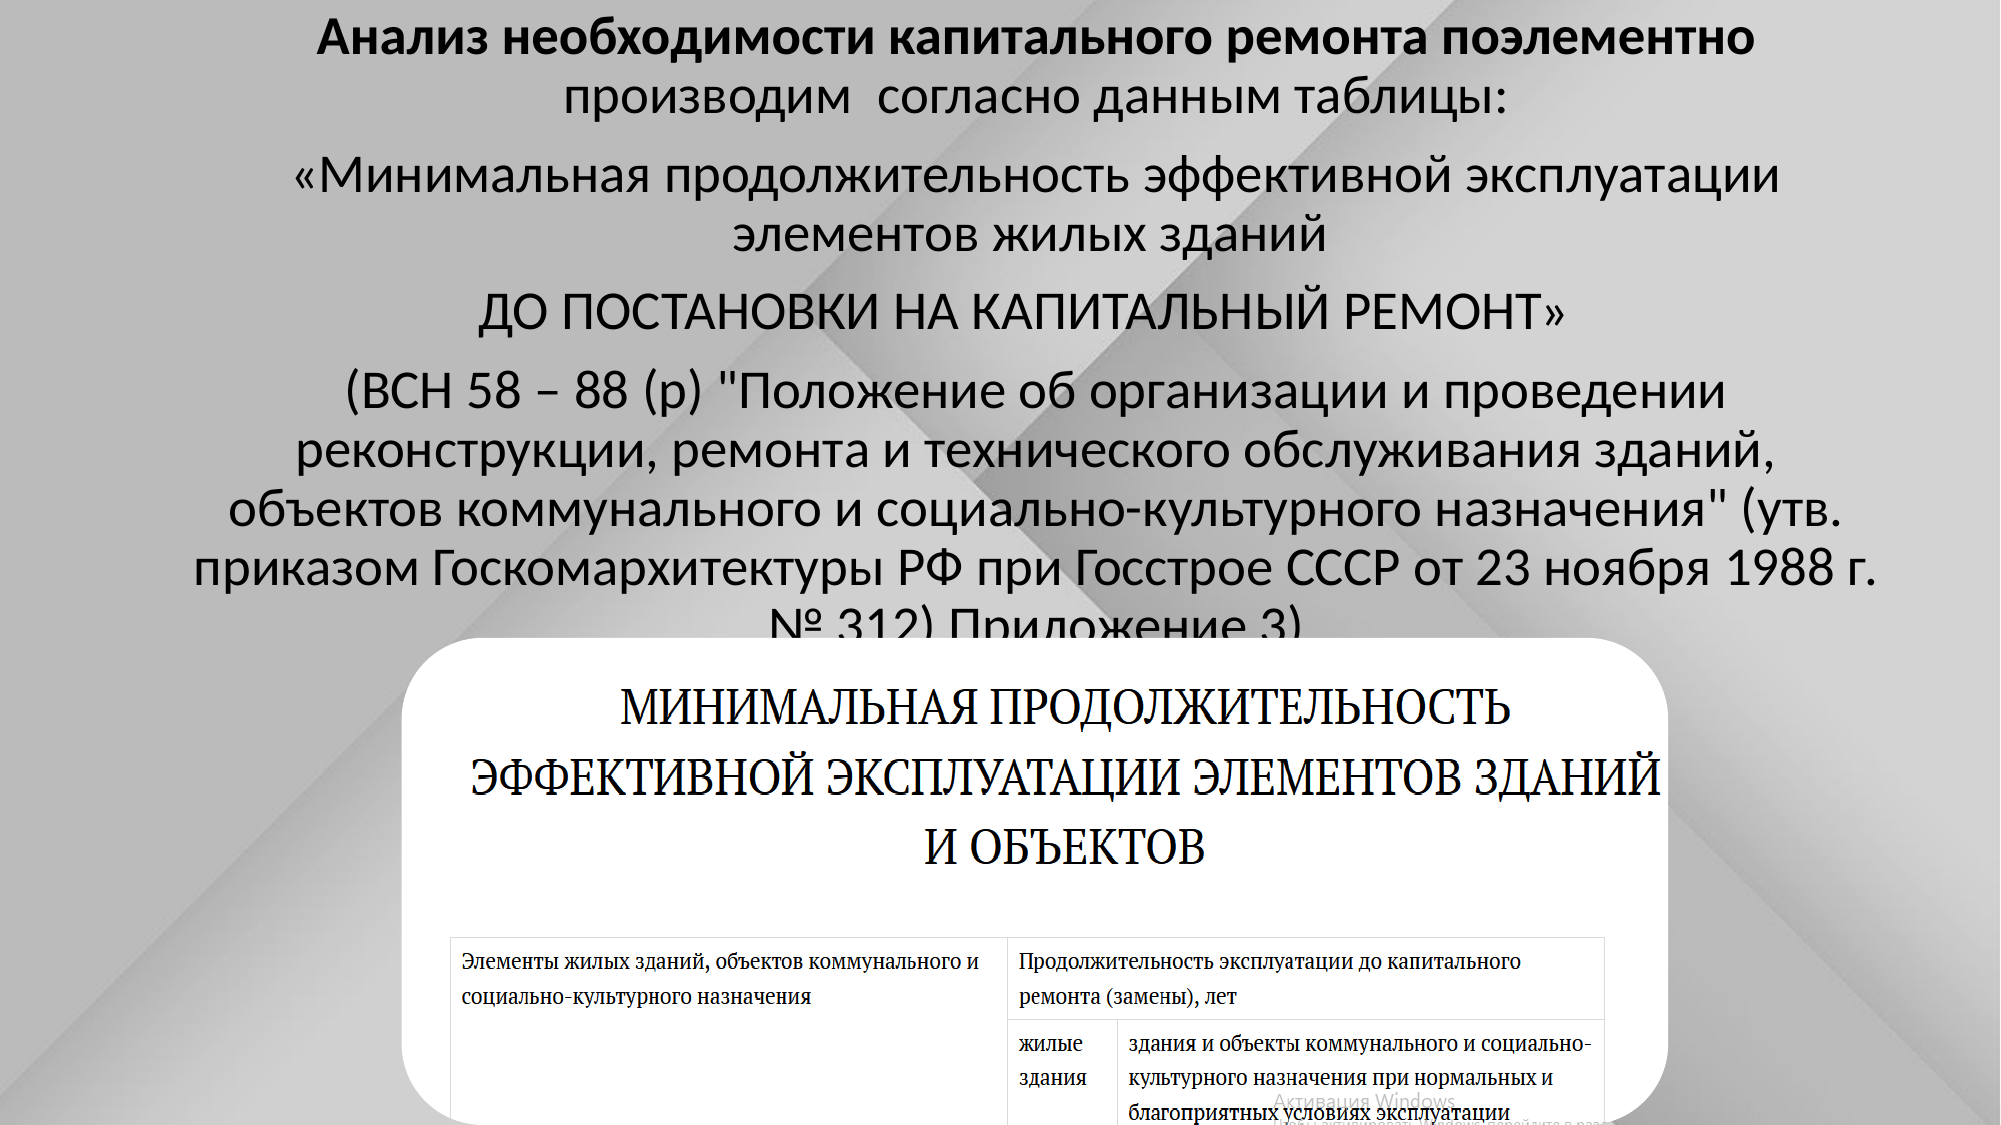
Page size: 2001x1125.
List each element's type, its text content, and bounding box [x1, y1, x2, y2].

picture [0, 0, 2001, 1125]
list Анализ необходимости капитального ремонта поэлементно производим согласно данным таблицы: «Минимальная продолжительность эффективной эксплуатации элементов жилых зданий ДО ПОСТАНОВКИ НА КАПИТАЛЬНЫЙ РЕМОНТ» (ВСН 58 – 88 (р) "Положение об организации и проведении реконструкции, ремонта и технического обслуживания зданий, объектов коммунального и социально-культурного назначения" (утв. приказом Госкомархитектуры РФ при Госстрое СССР от 23 ноября 1988 г. № 312) Приложение 3) [173, 0, 1899, 668]
